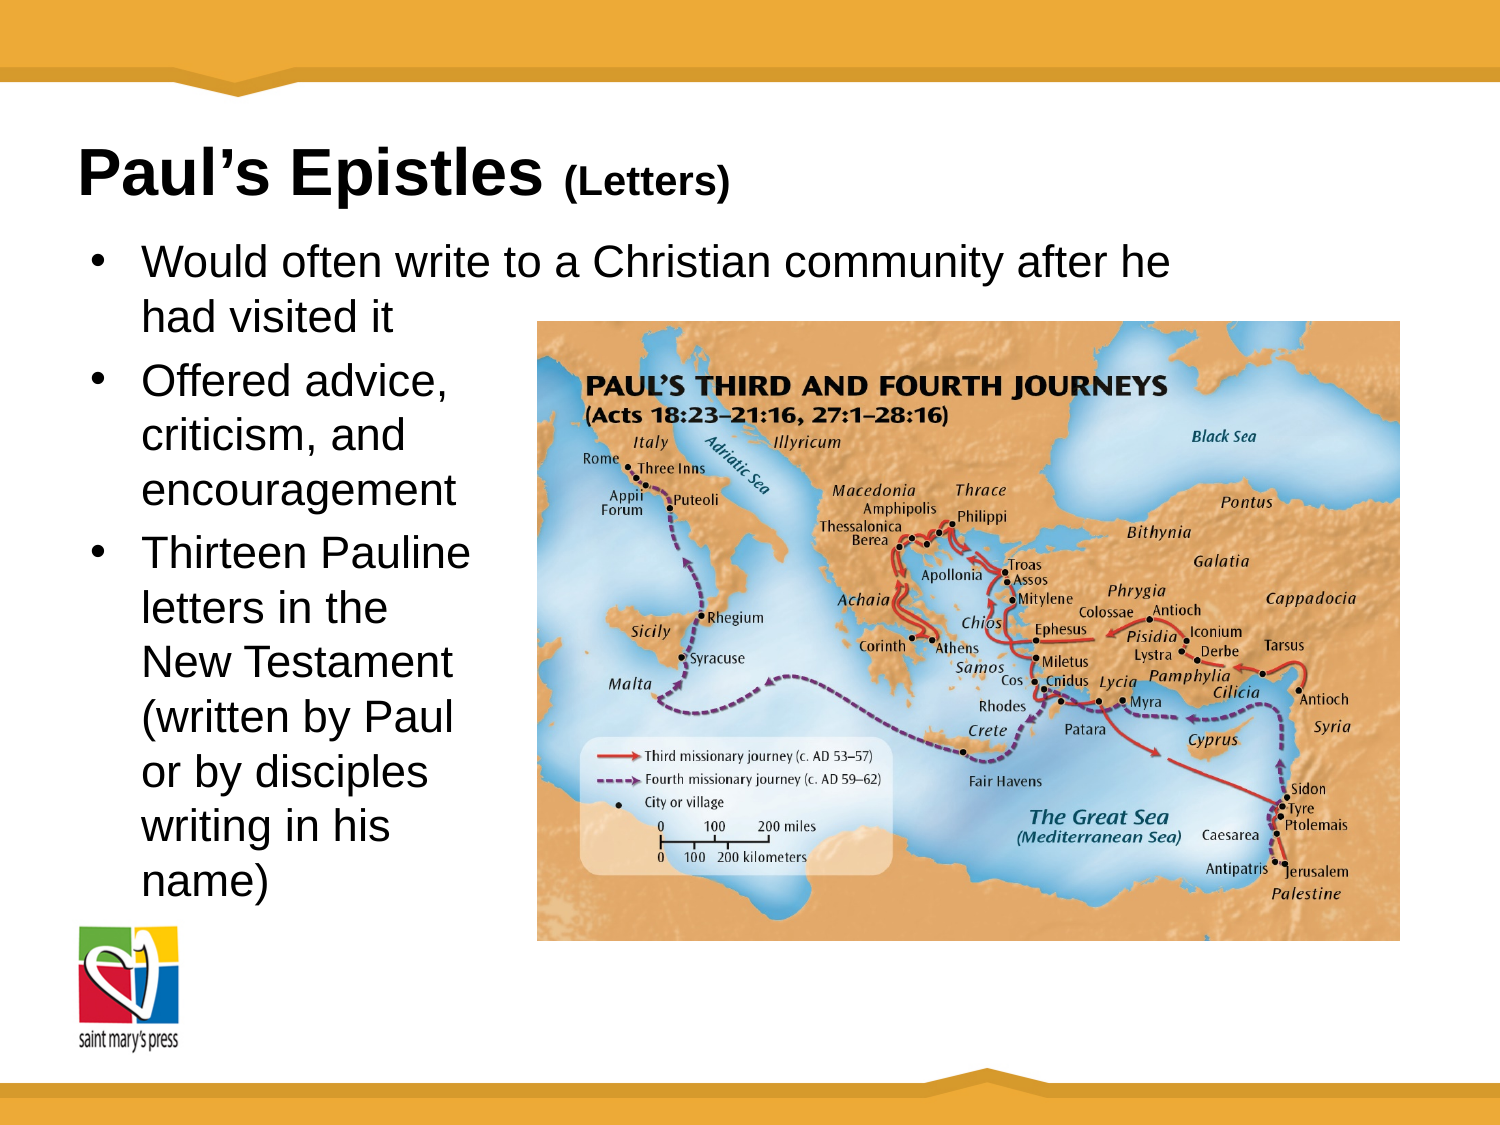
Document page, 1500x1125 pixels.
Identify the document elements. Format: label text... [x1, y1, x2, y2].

title Paul’s Epistles (Letters) [62, 125, 1454, 213]
text_box Would often write to a Christian community after he had visited it Offered advice, criticism, and encouragement Thirteen Pauline letters in the New Testament (written by Paul or by disciples writing in his name) [74, 224, 1275, 916]
picture [0, 0, 1500, 1125]
